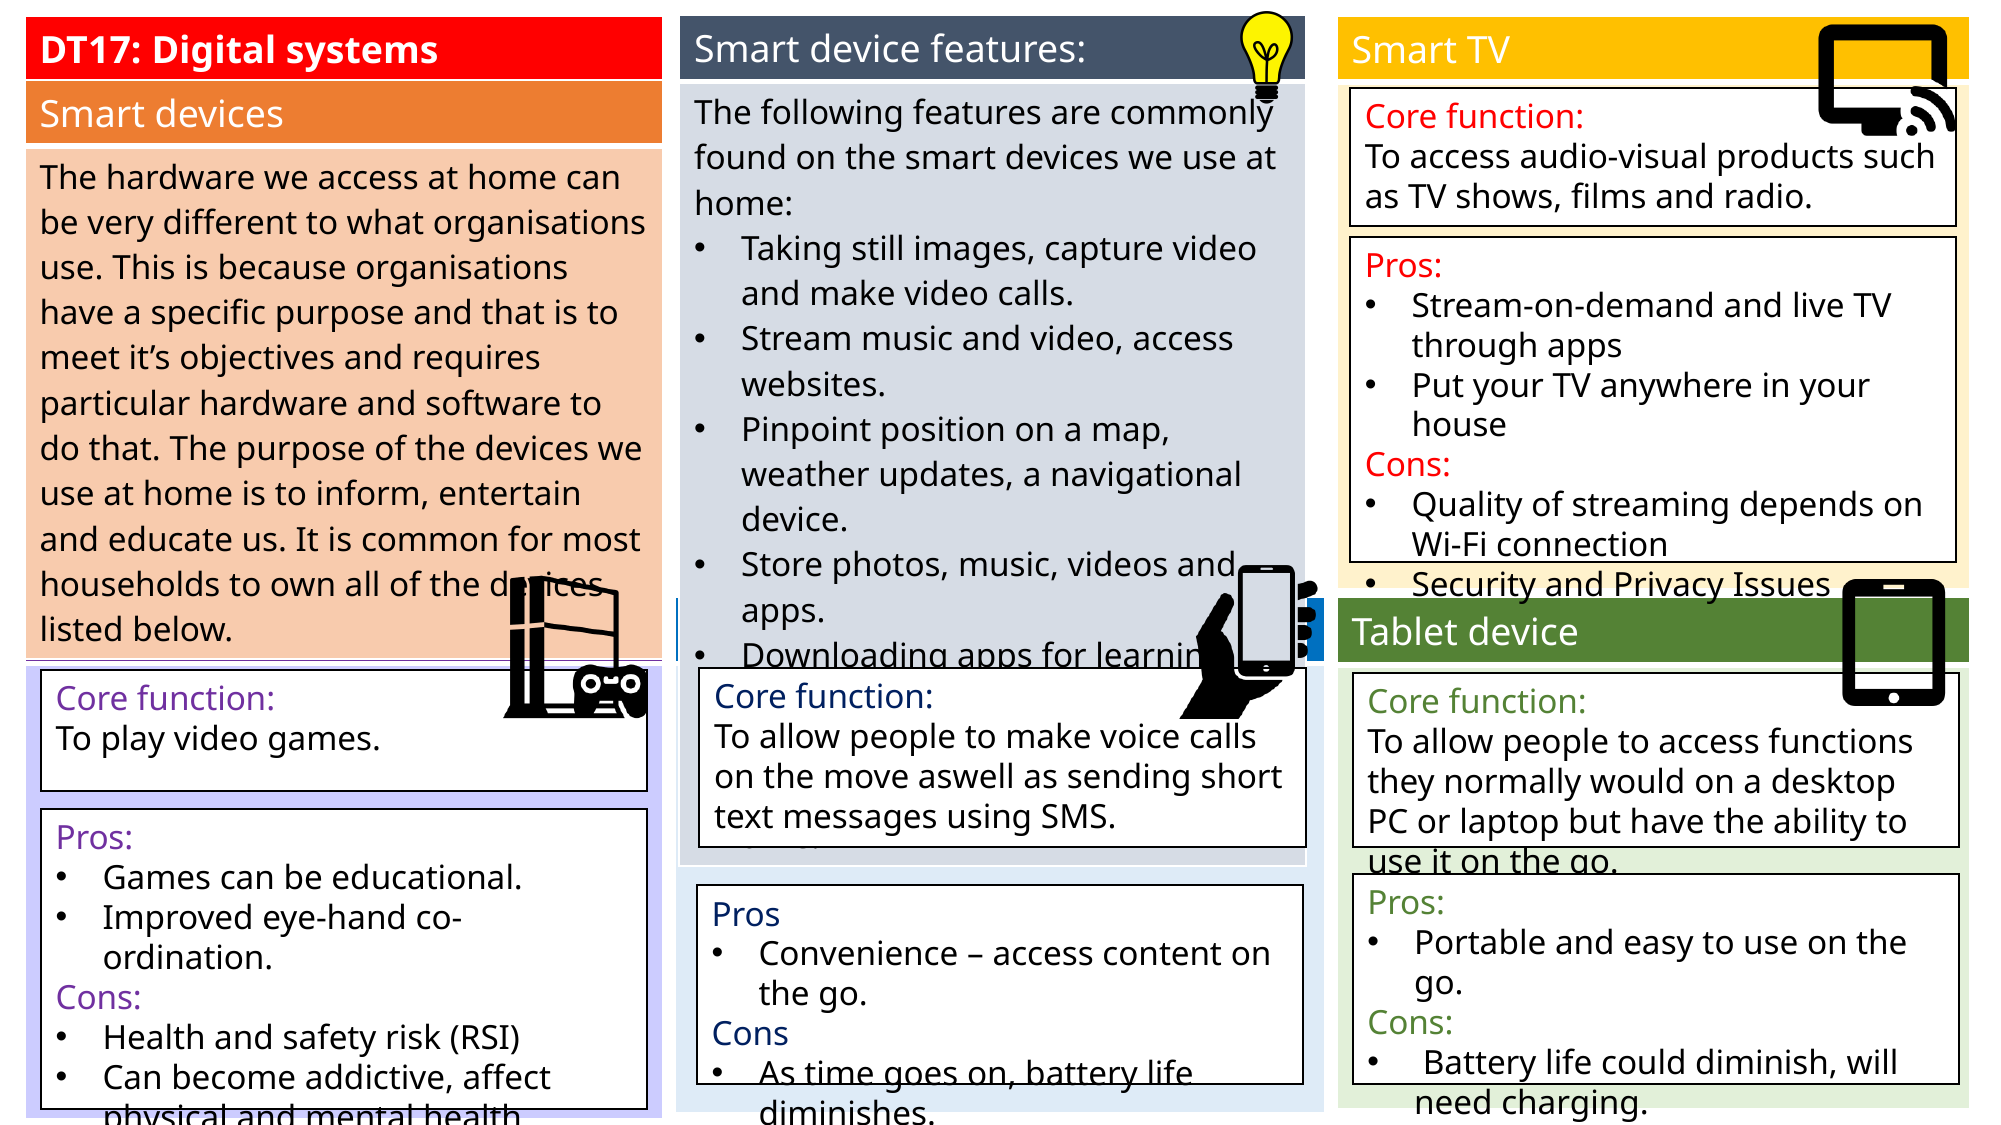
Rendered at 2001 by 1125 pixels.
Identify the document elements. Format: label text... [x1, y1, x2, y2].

picture [1817, 10, 1957, 150]
text_box Pros Convenience – access content on the go. Cons As time goes on, battery life diminishes. [696, 884, 1304, 1085]
table_header Tablet device [1957, 598, 1969, 662]
table_header Smart TV [1957, 17, 1969, 79]
table_cell The following features are commonly found on the smart devices we use at home: Taking still images, capture video and make video calls. Stream music and video, access websites. Pinpoint position on a map, weather updates, a navigational device. Store photos, music, videos and apps. Downloading apps for learning, financial management, entertainment and travel apps which boost productivity and save time. [680, 84, 1305, 865]
table_cell The hardware we access at home can be very different to what organisations use. This is because organisations have a specific purpose and that is to meet it’s objectives and requires particular hardware and software to do that. The purpose of the devices we use at home is to inform, entertain and educate us. It is common for most households to own all of the devices listed below. [26, 149, 662, 658]
table_cell [676, 666, 1324, 1112]
text_box Core function: To play video games. [40, 669, 648, 792]
table_header DT17: Digital systems [26, 17, 662, 79]
table_cell [1338, 85, 1969, 588]
text_box Core function: To access audio-visual products such as TV shows, films and radio. [1349, 87, 1957, 227]
text_box Core function: To allow people to access functions they normally would on a desktop PC or laptop but have the ability to use it on the go. [1352, 672, 1960, 848]
table_header Smart device features: [680, 16, 1215, 79]
table_cell [1338, 668, 1969, 1108]
table_cell [26, 666, 662, 1118]
text_box Core function: To allow people to make voice calls on the move aswell as sending short text messages using SMS. [698, 667, 1307, 848]
picture [502, 574, 648, 719]
table_header Smart TV [1338, 17, 1817, 79]
table_header Tablet device [1338, 598, 1830, 662]
picture [1830, 579, 1957, 706]
table_header Smart devices [26, 81, 662, 143]
picture [1169, 562, 1326, 719]
picture [1215, 10, 1315, 105]
text_box Pros: Stream-on-demand and live TV through apps Put your TV anywhere in your house Cons: Quality of streaming depends on Wi-Fi connection Security and Privacy Issues [1349, 236, 1957, 563]
text_box Pros: Portable and easy to use on the go. Cons: Battery life could diminish, will need charging. [1352, 873, 1960, 1085]
text_box Pros: Games can be educational. Improved eye-hand co-ordination. Cons: Health and safety risk (RSI) Can become addictive, affect physical and mental health. [40, 808, 648, 1110]
